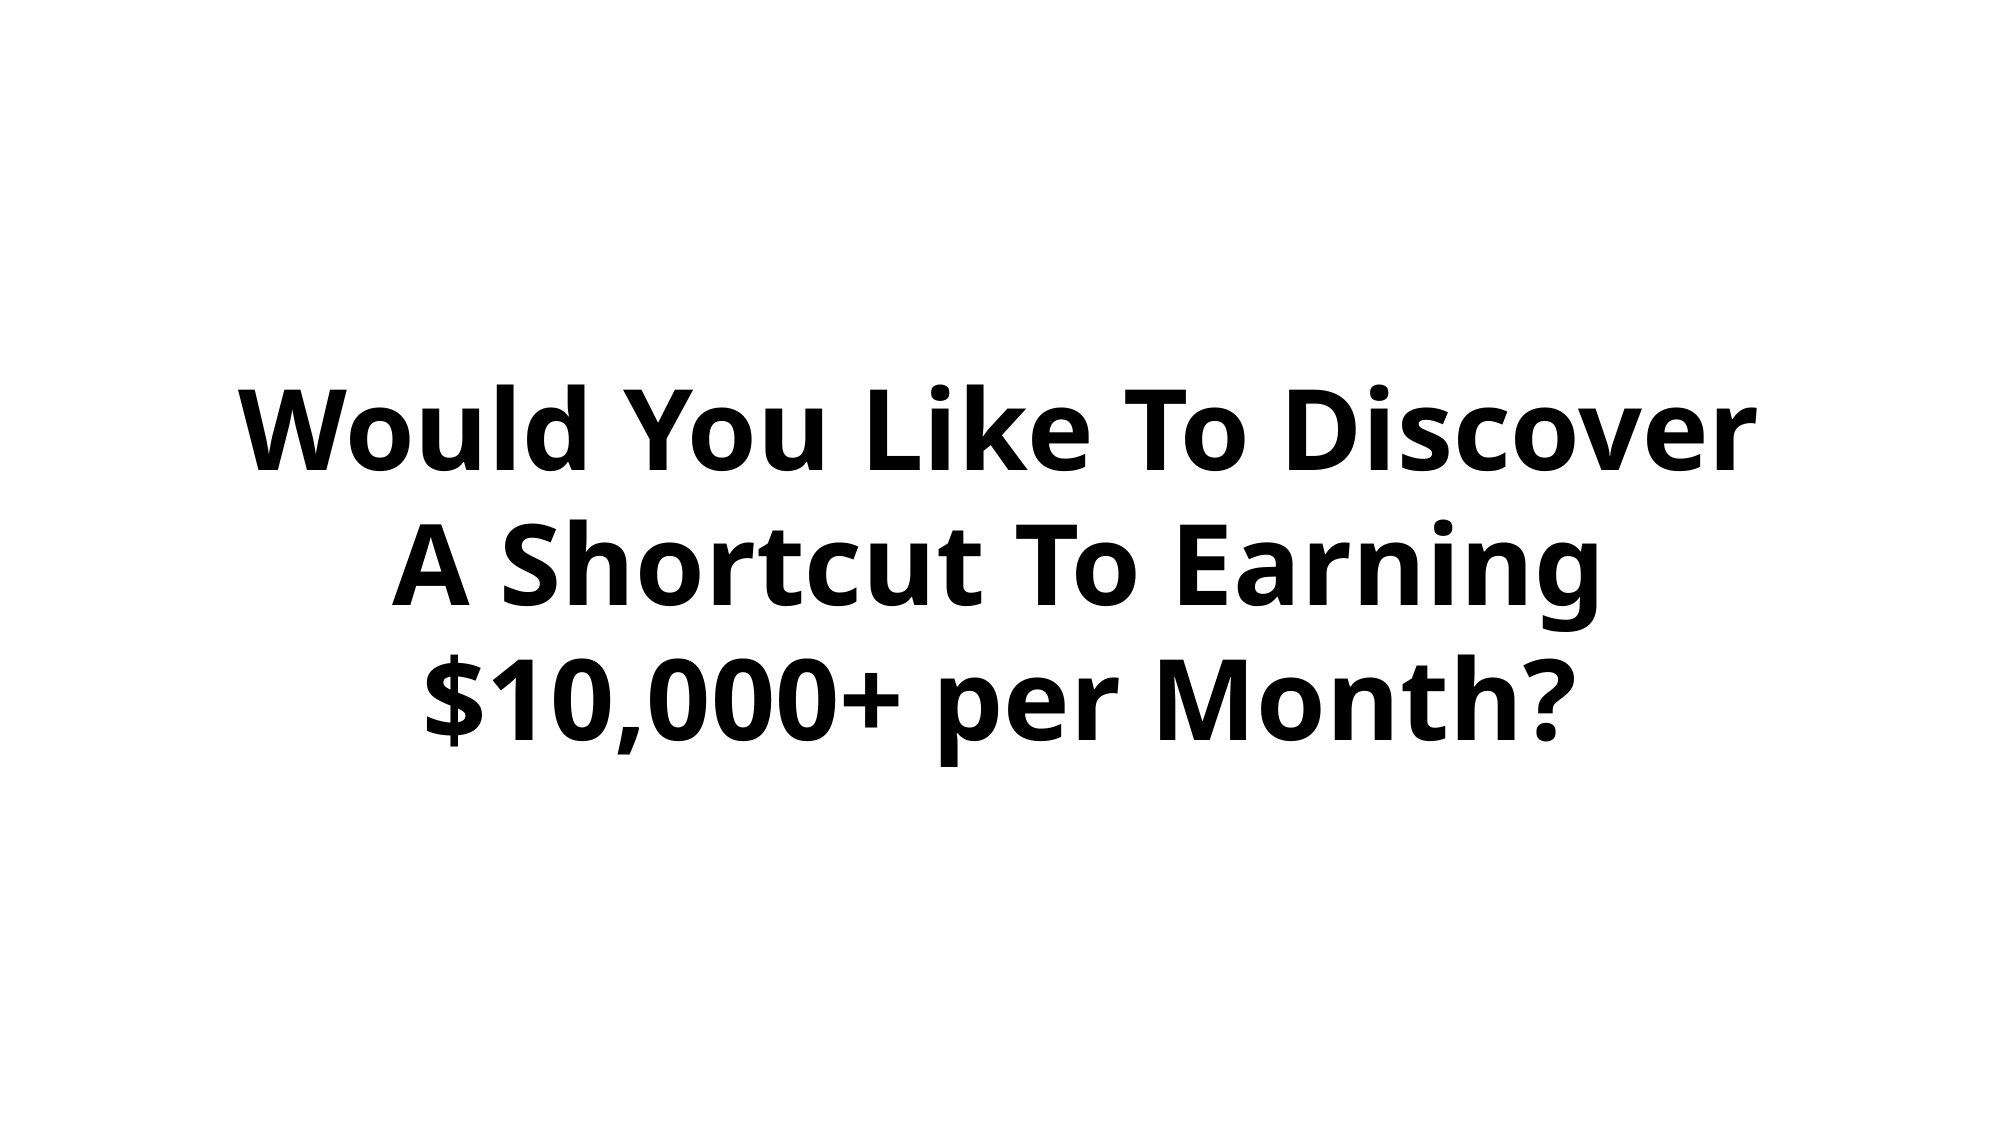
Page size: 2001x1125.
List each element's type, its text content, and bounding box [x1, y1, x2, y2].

text_box Would You Like To Discover A Shortcut To Earning $10,000+ per Month? [195, 350, 1805, 771]
